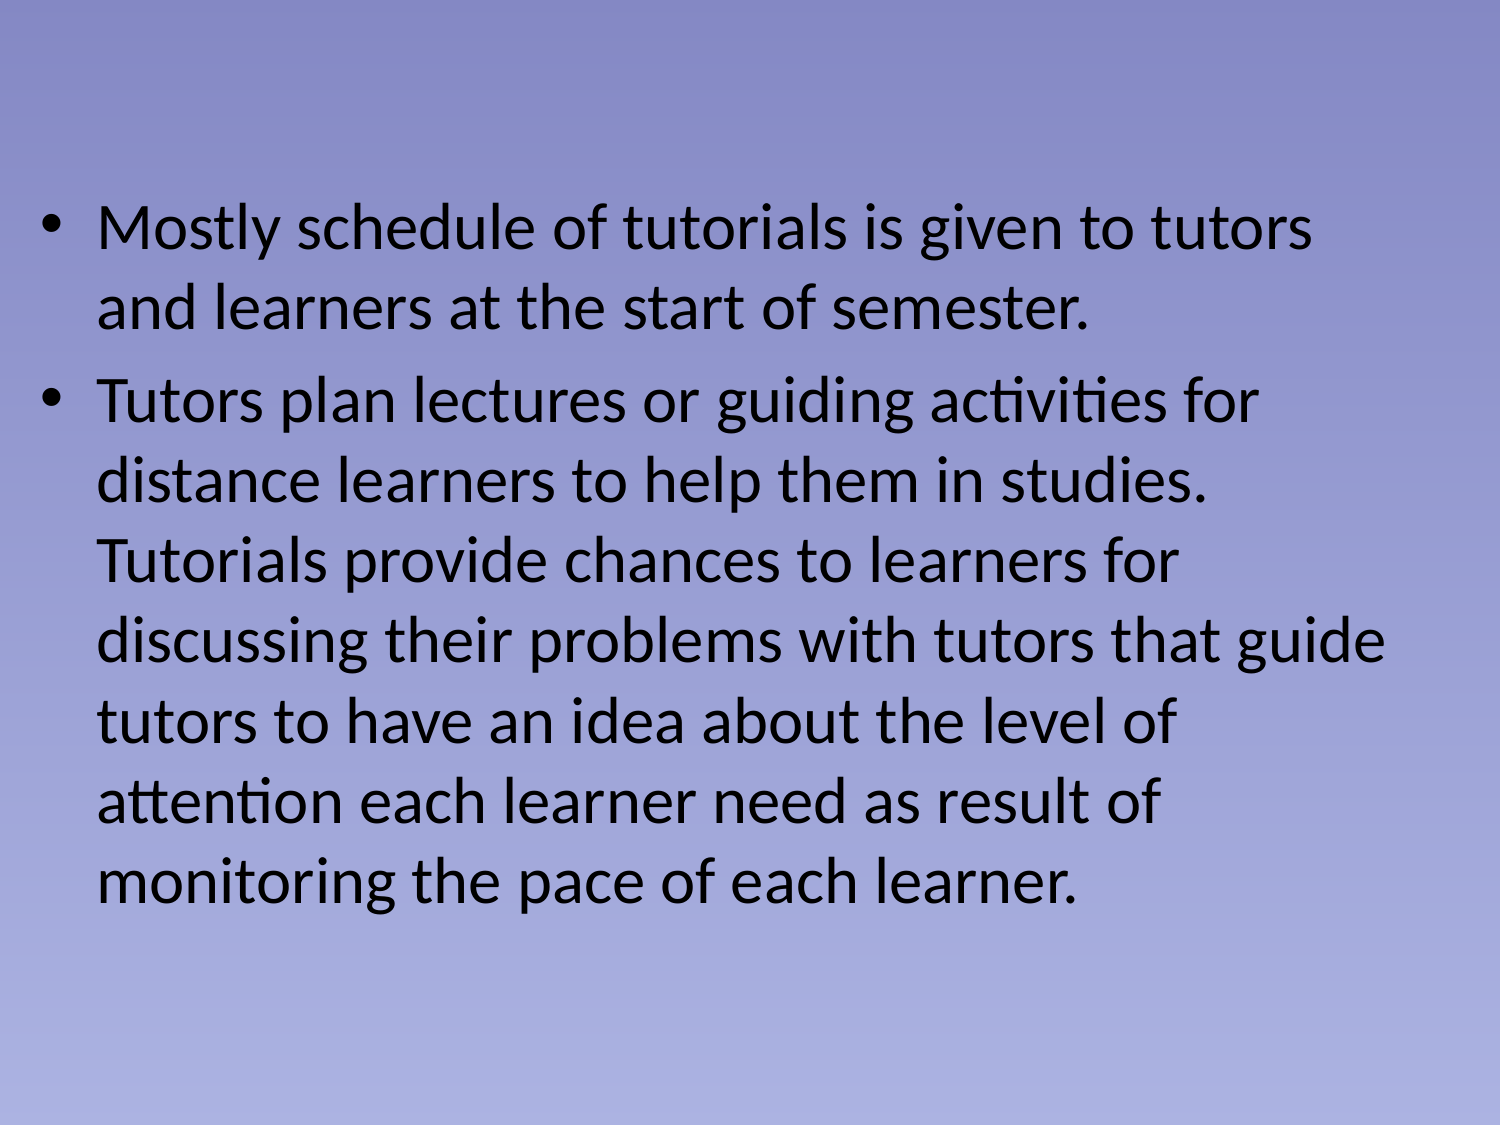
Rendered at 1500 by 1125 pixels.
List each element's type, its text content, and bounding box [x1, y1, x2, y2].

list Mostly schedule of tutorials is given to tutors and learners at the start of semester. Tutors plan lectures or guiding activities for distance learners to help them in studies. Tutorials provide chances to learners for discussing their problems with tutors that guide tutors to have an idea about the level of attention each learner need as result of monitoring the pace of each learner. [24, 174, 1425, 1005]
